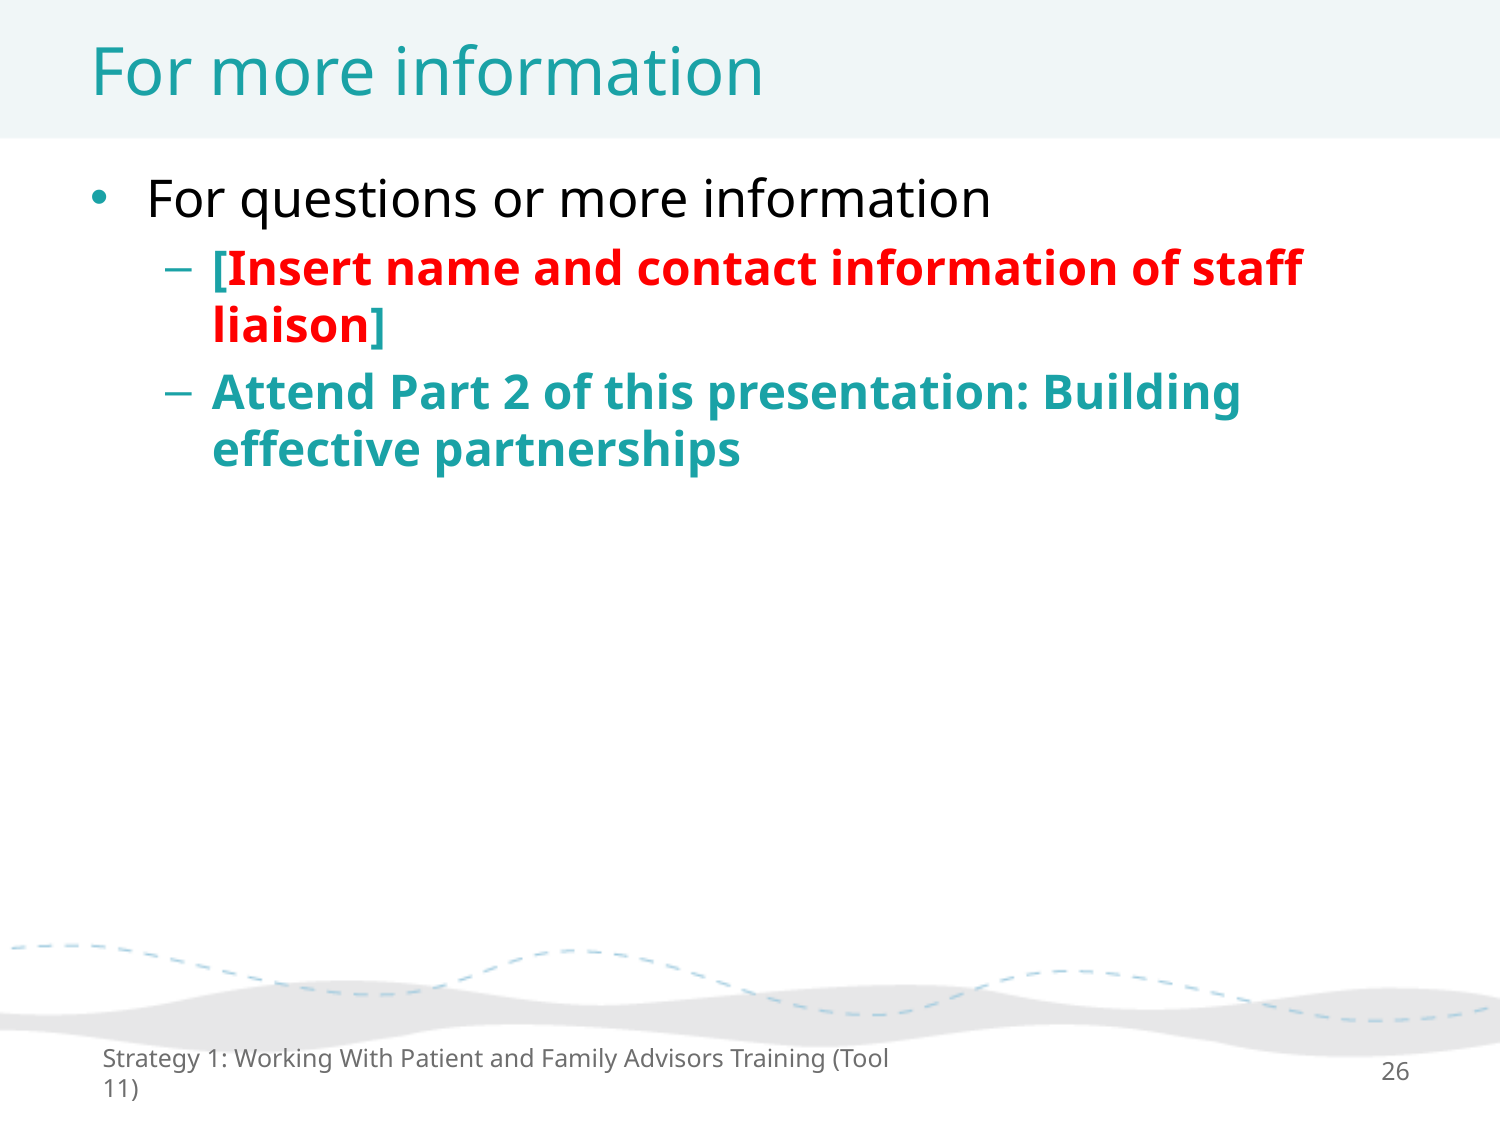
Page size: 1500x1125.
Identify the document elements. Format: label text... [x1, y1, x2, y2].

slide_number 26 [1074, 1042, 1425, 1103]
list For questions or more information [Insert name and contact information of staff liaison] Attend Part 2 of this presentation: Building effective partnerships [75, 157, 1425, 900]
title For more information [75, 0, 1425, 138]
footer Strategy 1: Working With Patient and Family Advisors Training (Tool 11) [87, 1042, 925, 1103]
picture [0, 0, 1500, 1125]
